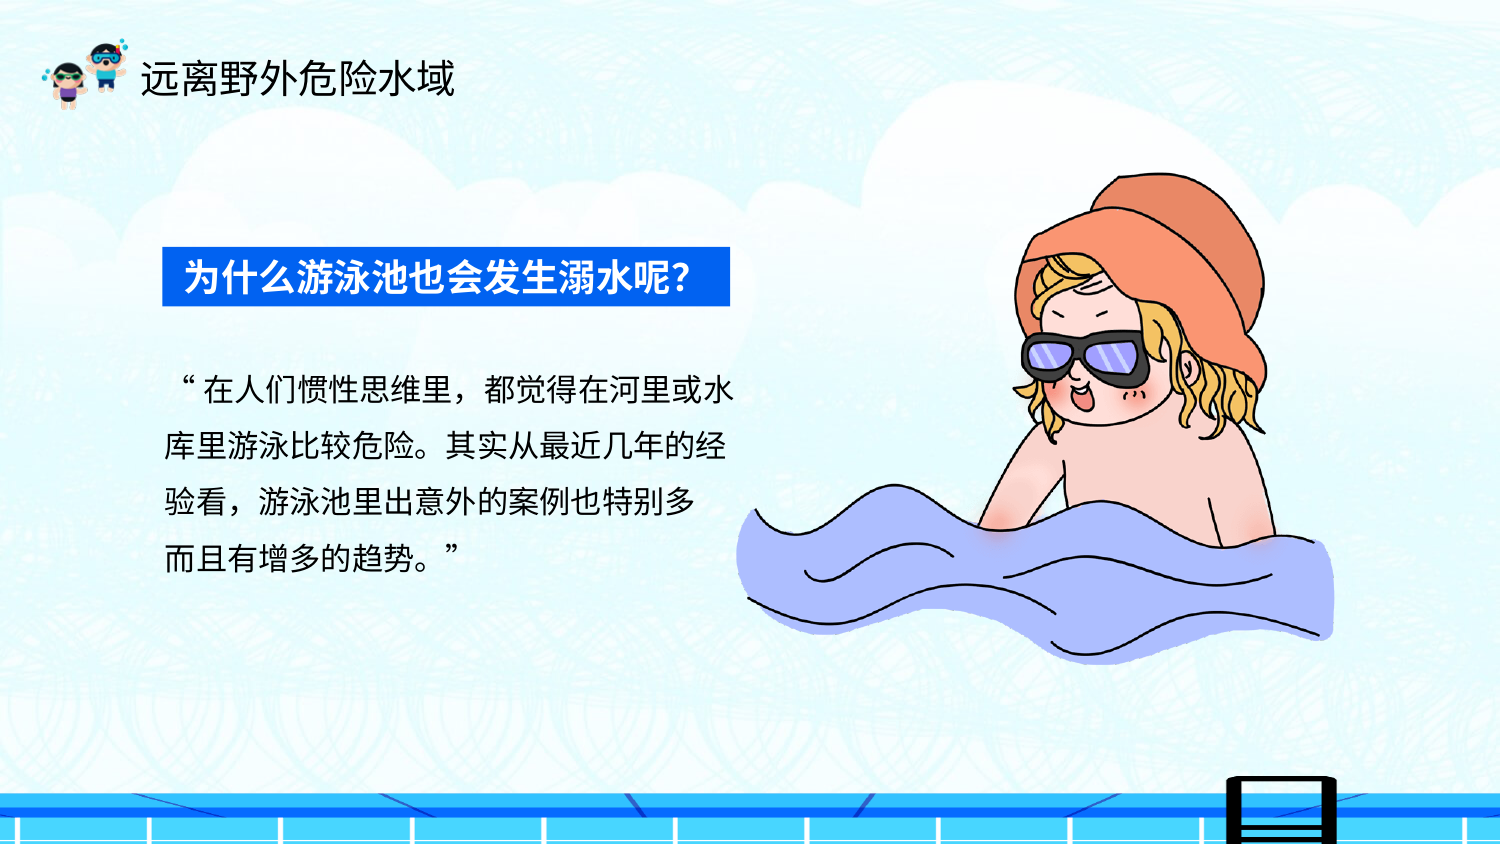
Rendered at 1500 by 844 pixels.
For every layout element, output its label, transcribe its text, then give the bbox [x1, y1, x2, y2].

text_box 为什么游泳池也会发生溺水呢？ [162, 246, 712, 307]
picture [0, 0, 1500, 844]
text_box “在人们惯性思维里，都觉得在河里或水库里游泳比较危险。其实从最近几年的经验看，游泳池里出意外的案例也特别多 而且有增多的趋势。” [149, 344, 712, 584]
